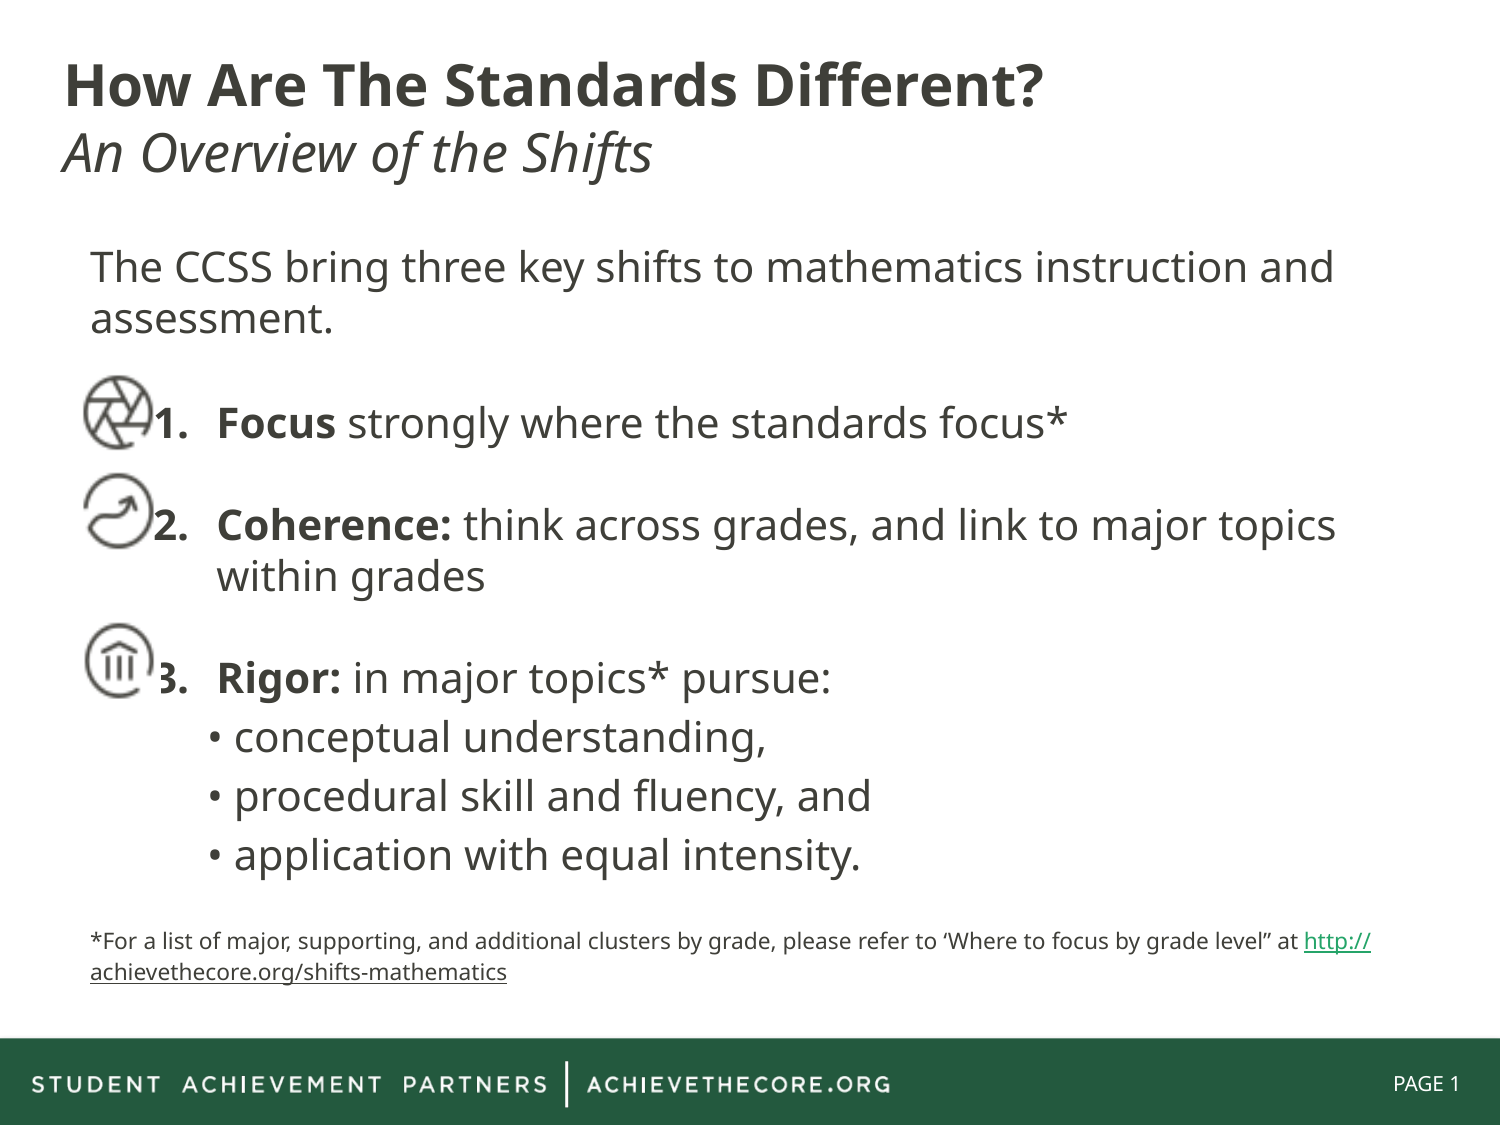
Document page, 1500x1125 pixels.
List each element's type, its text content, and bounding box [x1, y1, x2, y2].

list The CCSS bring three key shifts to mathematics instruction and assessment. Focus strongly where the standards focus* Coherence: think across grades, and link to major topics within grades Rigor: in major topics* pursue: • conceptual understanding, • procedural skill and fluency, and • application with equal intensity. *For a list of major, supporting, and additional clusters by grade, please refer to ‘Where to focus by grade level” at http://achievethecore.org/shifts-mathematics [75, 232, 1425, 1005]
picture [72, 619, 161, 705]
title How Are The Standards Different? An Overview of the Shifts [48, 21, 1399, 210]
picture [74, 369, 162, 562]
